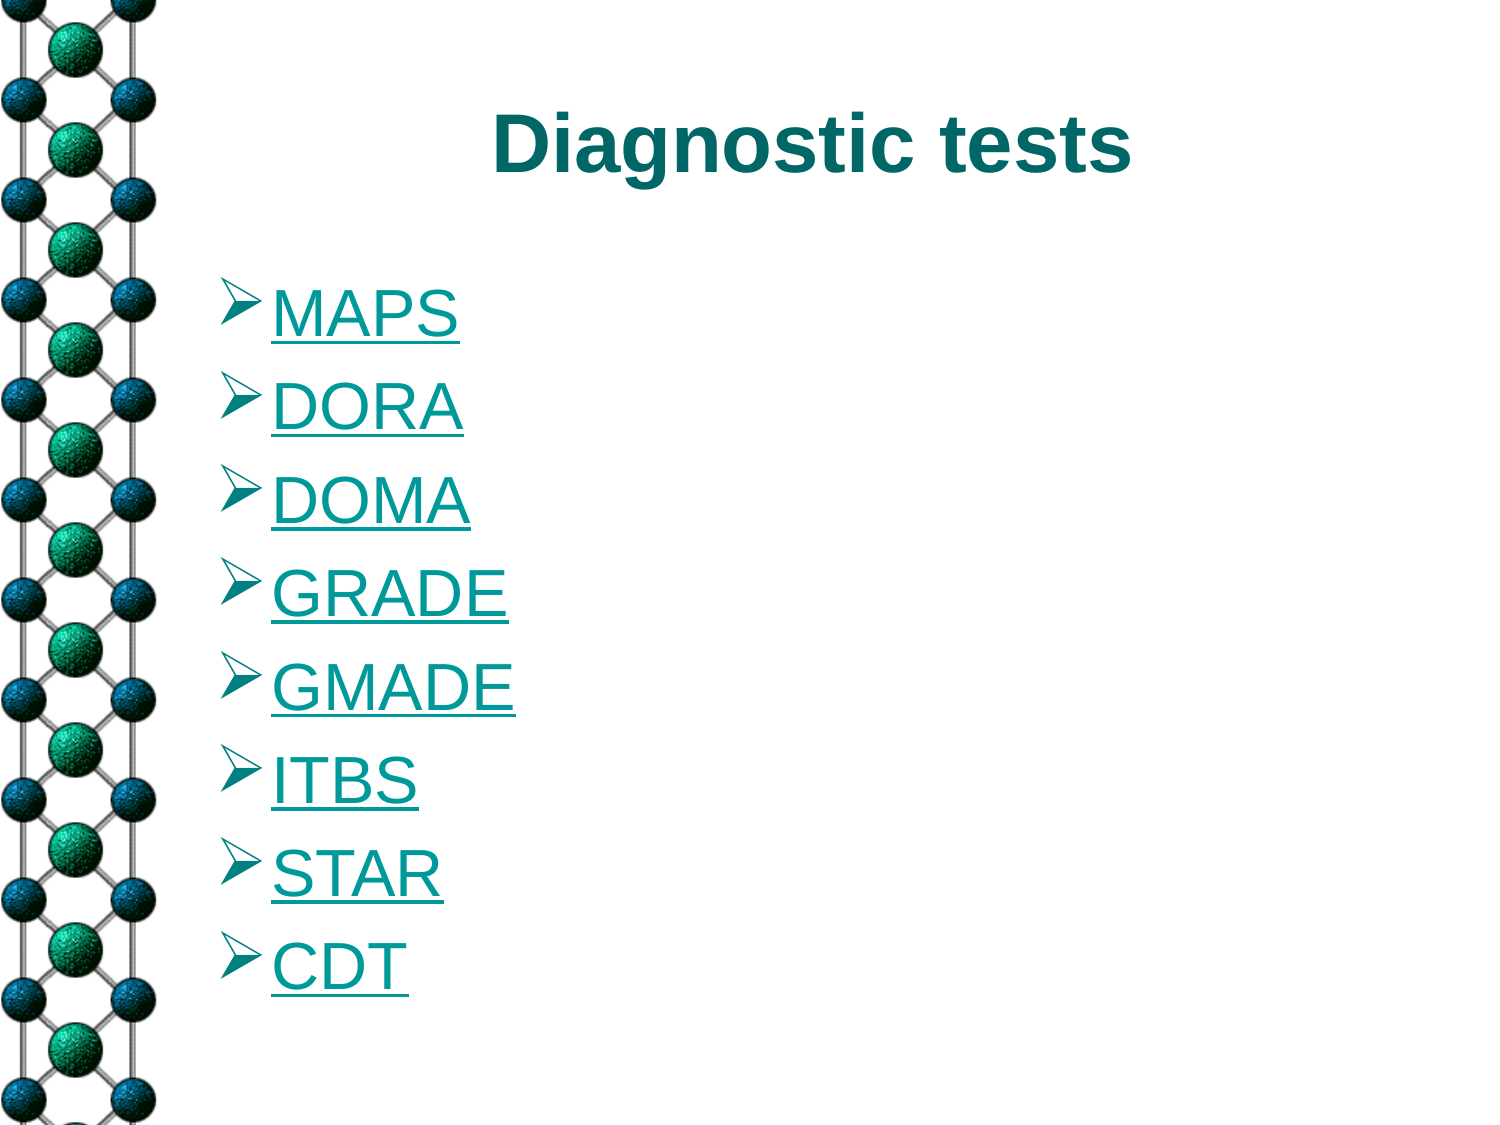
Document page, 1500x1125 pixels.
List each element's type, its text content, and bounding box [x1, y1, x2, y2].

list MAPS DORA DOMA GRADE GMADE ITBS STAR CDT [199, 262, 1426, 1088]
picture [0, 0, 1500, 1125]
title Diagnostic tests [199, 44, 1426, 233]
